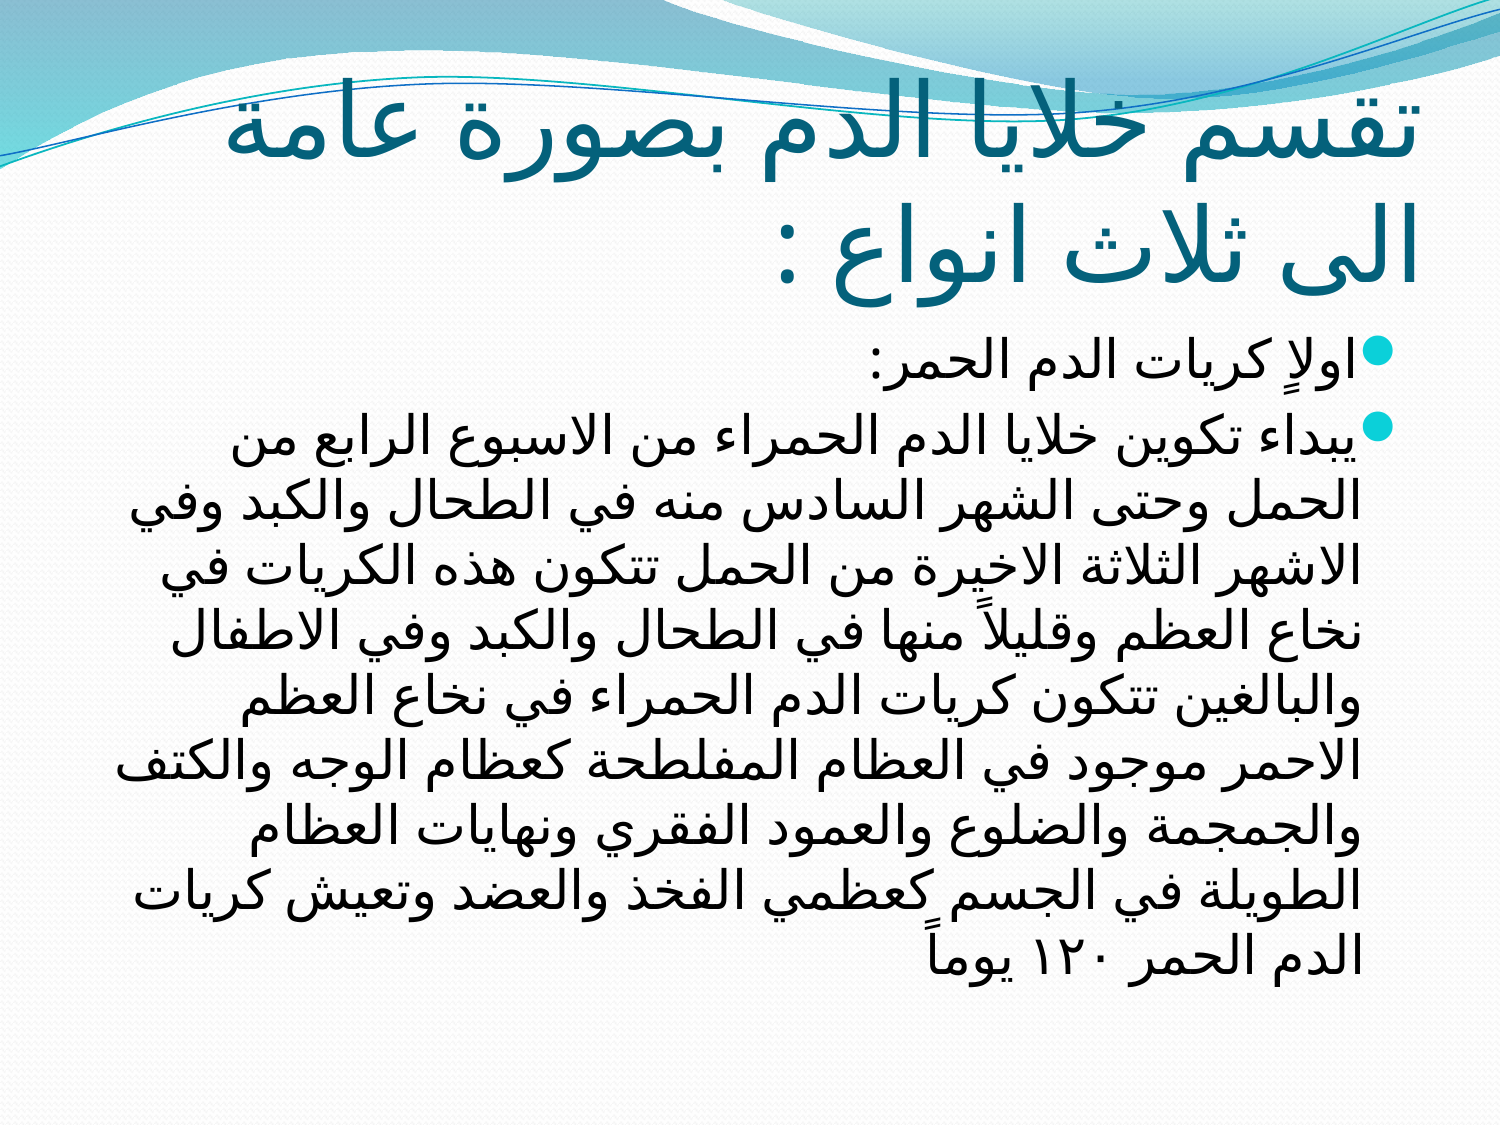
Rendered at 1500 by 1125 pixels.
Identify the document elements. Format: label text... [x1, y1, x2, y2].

title تقسم خلايا الدم بصورة عامة الى ثلاث انواع : [75, 115, 1425, 303]
list اولاٍ كريات الدم الحمر: يبداء تكوين خلايا الدم الحمراء من الاسبوع الرابع من الحمل وحتى الشهر السادس منه في الطحال والكبد وفي الاشهر الثلاثة الاخيرة من الحمل تتكون هذه الكريات في نخاع العظم وقليلاً منها في الطحال والكبد وفي الاطفال والبالغين تتكون كريات الدم الحمراء في نخاع العظم الاحمر موجود في العظام المفلطحة كعظام الوجه والكتف والجمجمة والضلوع والعمود الفقري ونهايات العظام الطويلة في الجسم كعظمي الفخذ والعضد وتعيش كريات الدم الحمر ١٢٠ يوماً [75, 317, 1425, 1038]
